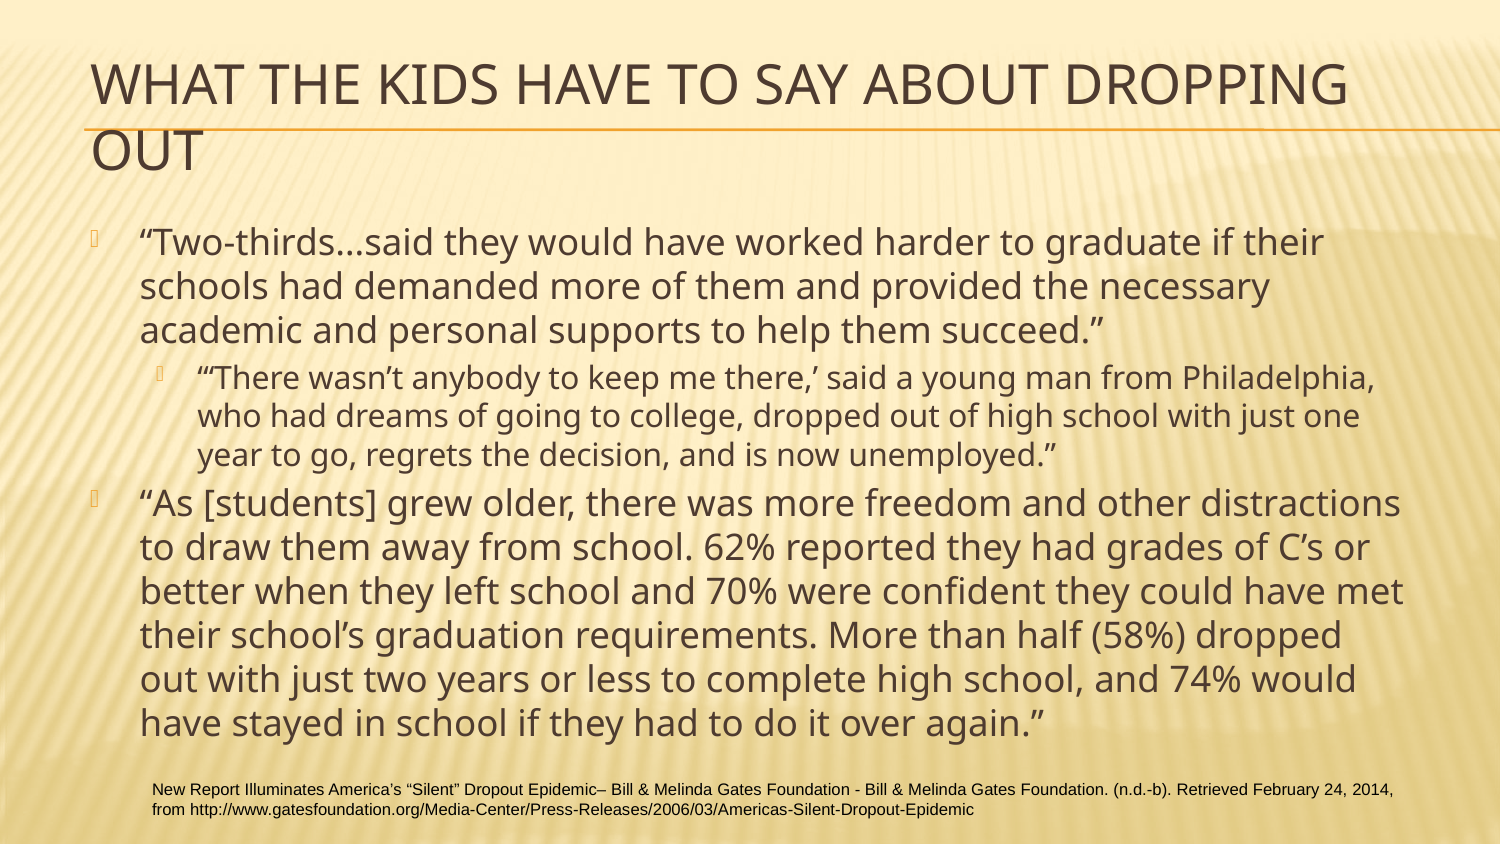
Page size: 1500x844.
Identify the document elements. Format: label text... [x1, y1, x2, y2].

title What the kids have to Say About Dropping Out [75, 33, 1425, 197]
list “Two-thirds…said they would have worked harder to graduate if their schools had demanded more of them and provided the necessary academic and personal supports to help them succeed.” “‘There wasn’t anybody to keep me there,’ said a young man from Philadelphia, who had dreams of going to college, dropped out of high school with just one year to go, regrets the decision, and is now unemployed.” “As [students] grew older, there was more freedom and other distractions to draw them away from school. 62% reported they had grades of C’s or better when they left school and 70% were confident they could have met their school’s graduation requirements. More than half (58%) dropped out with just two years or less to complete high school, and 74% would have stayed in school if they had to do it over again.” [75, 204, 1425, 800]
text_box New Report Illuminates America’s “Silent” Dropout Epidemic– Bill & Melinda Gates Foundation - Bill & Melinda Gates Foundation. (n.d.-b). Retrieved February 24, 2014, from http://www.gatesfoundation.org/Media-Center/Press-Releases/2006/03/Americas-Silent-Dropout-Epidemic [137, 771, 1413, 827]
